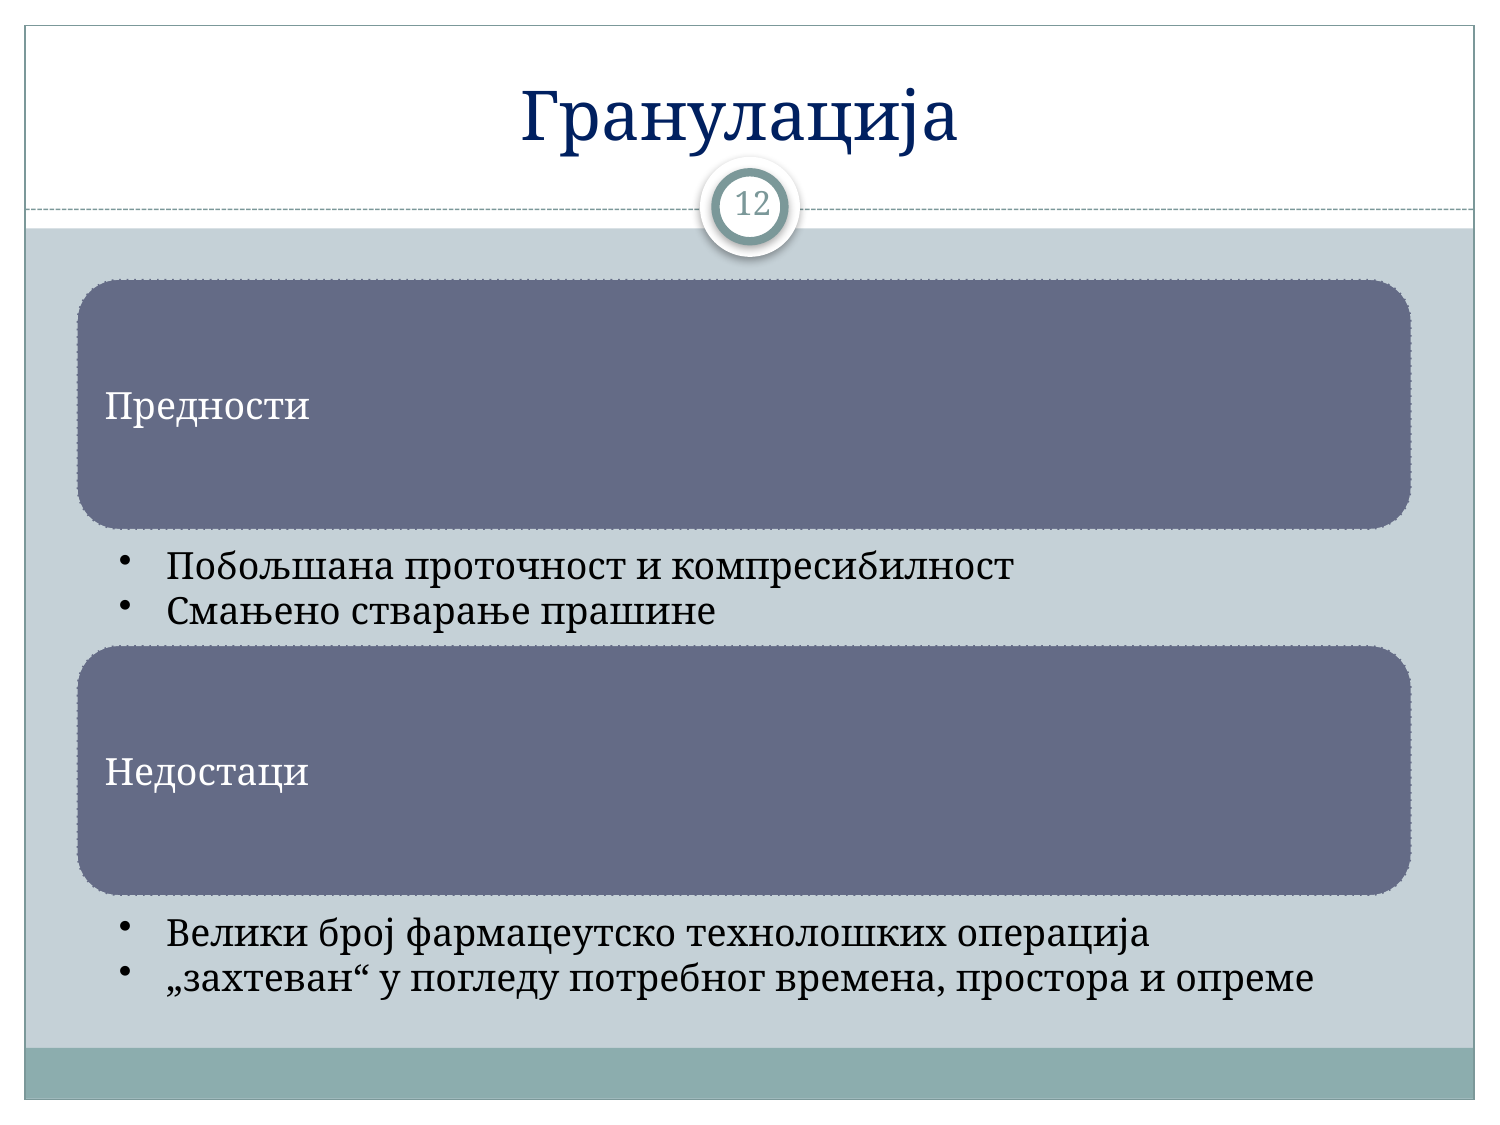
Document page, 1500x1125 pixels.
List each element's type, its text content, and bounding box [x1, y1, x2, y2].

title Гранулација [49, 37, 1450, 162]
slide_number 12 [715, 168, 791, 241]
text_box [76, 278, 1412, 1012]
